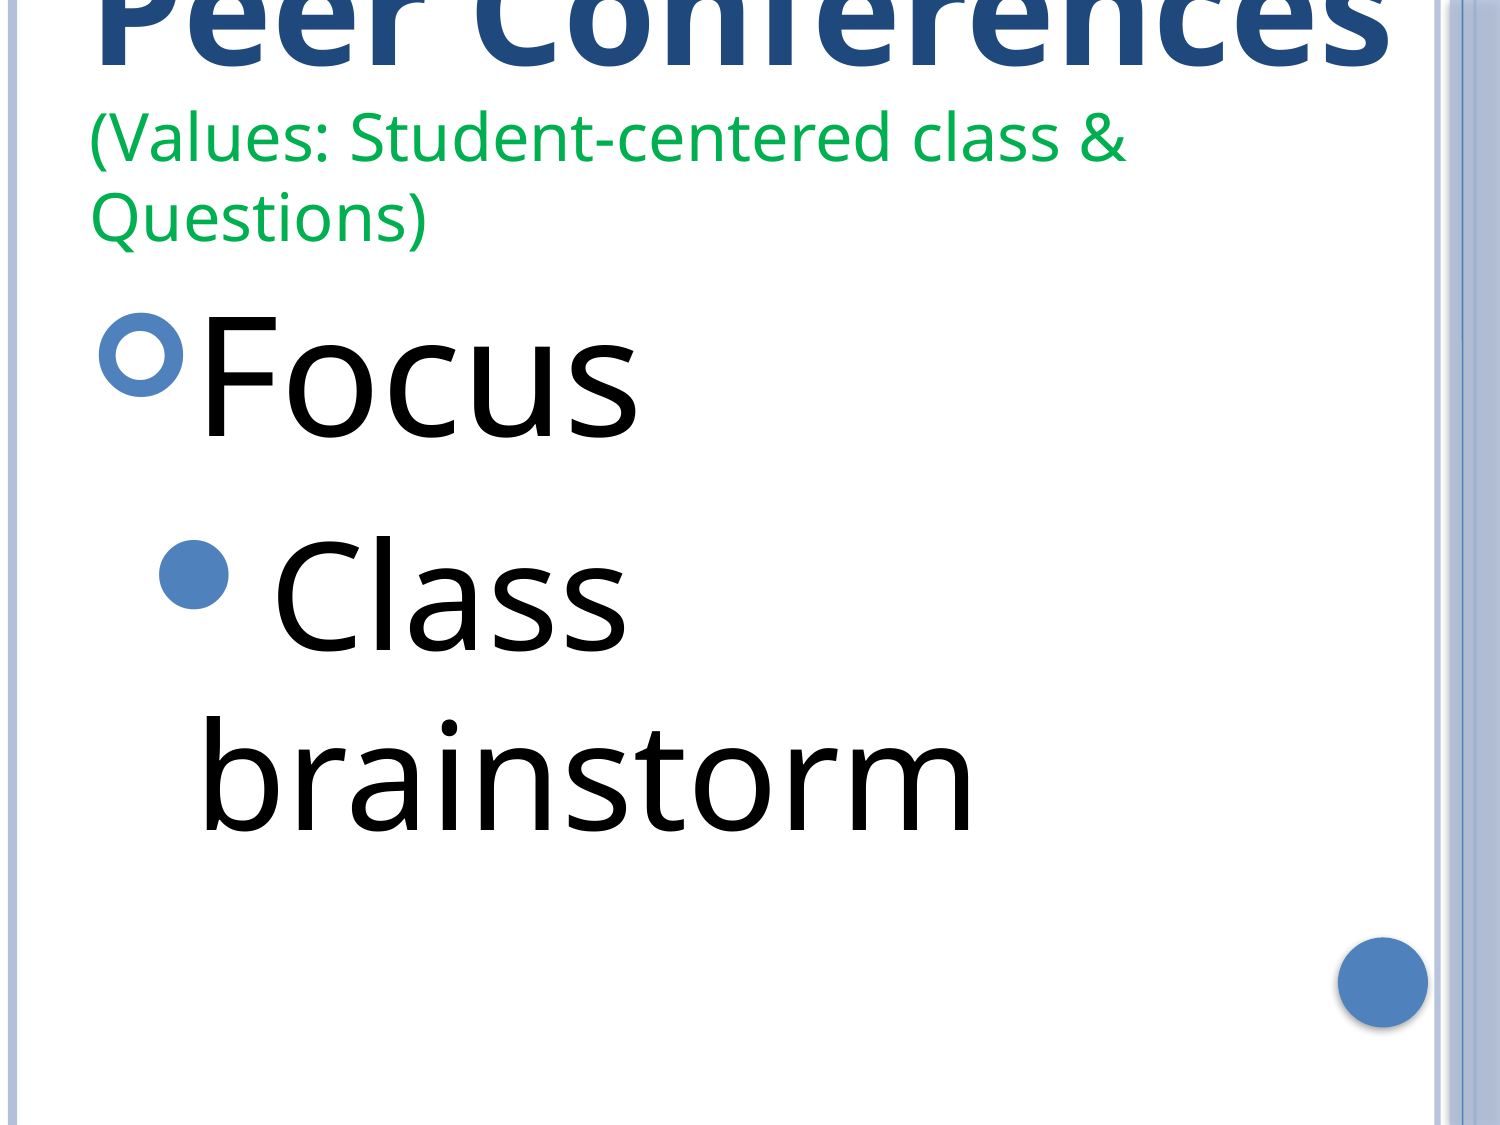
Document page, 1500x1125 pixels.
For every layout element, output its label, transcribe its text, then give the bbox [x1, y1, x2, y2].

title Peer Conferences (Values: Student-centered class & Questions) [75, 75, 1463, 263]
list Focus Class brainstorm [75, 262, 1300, 1062]
